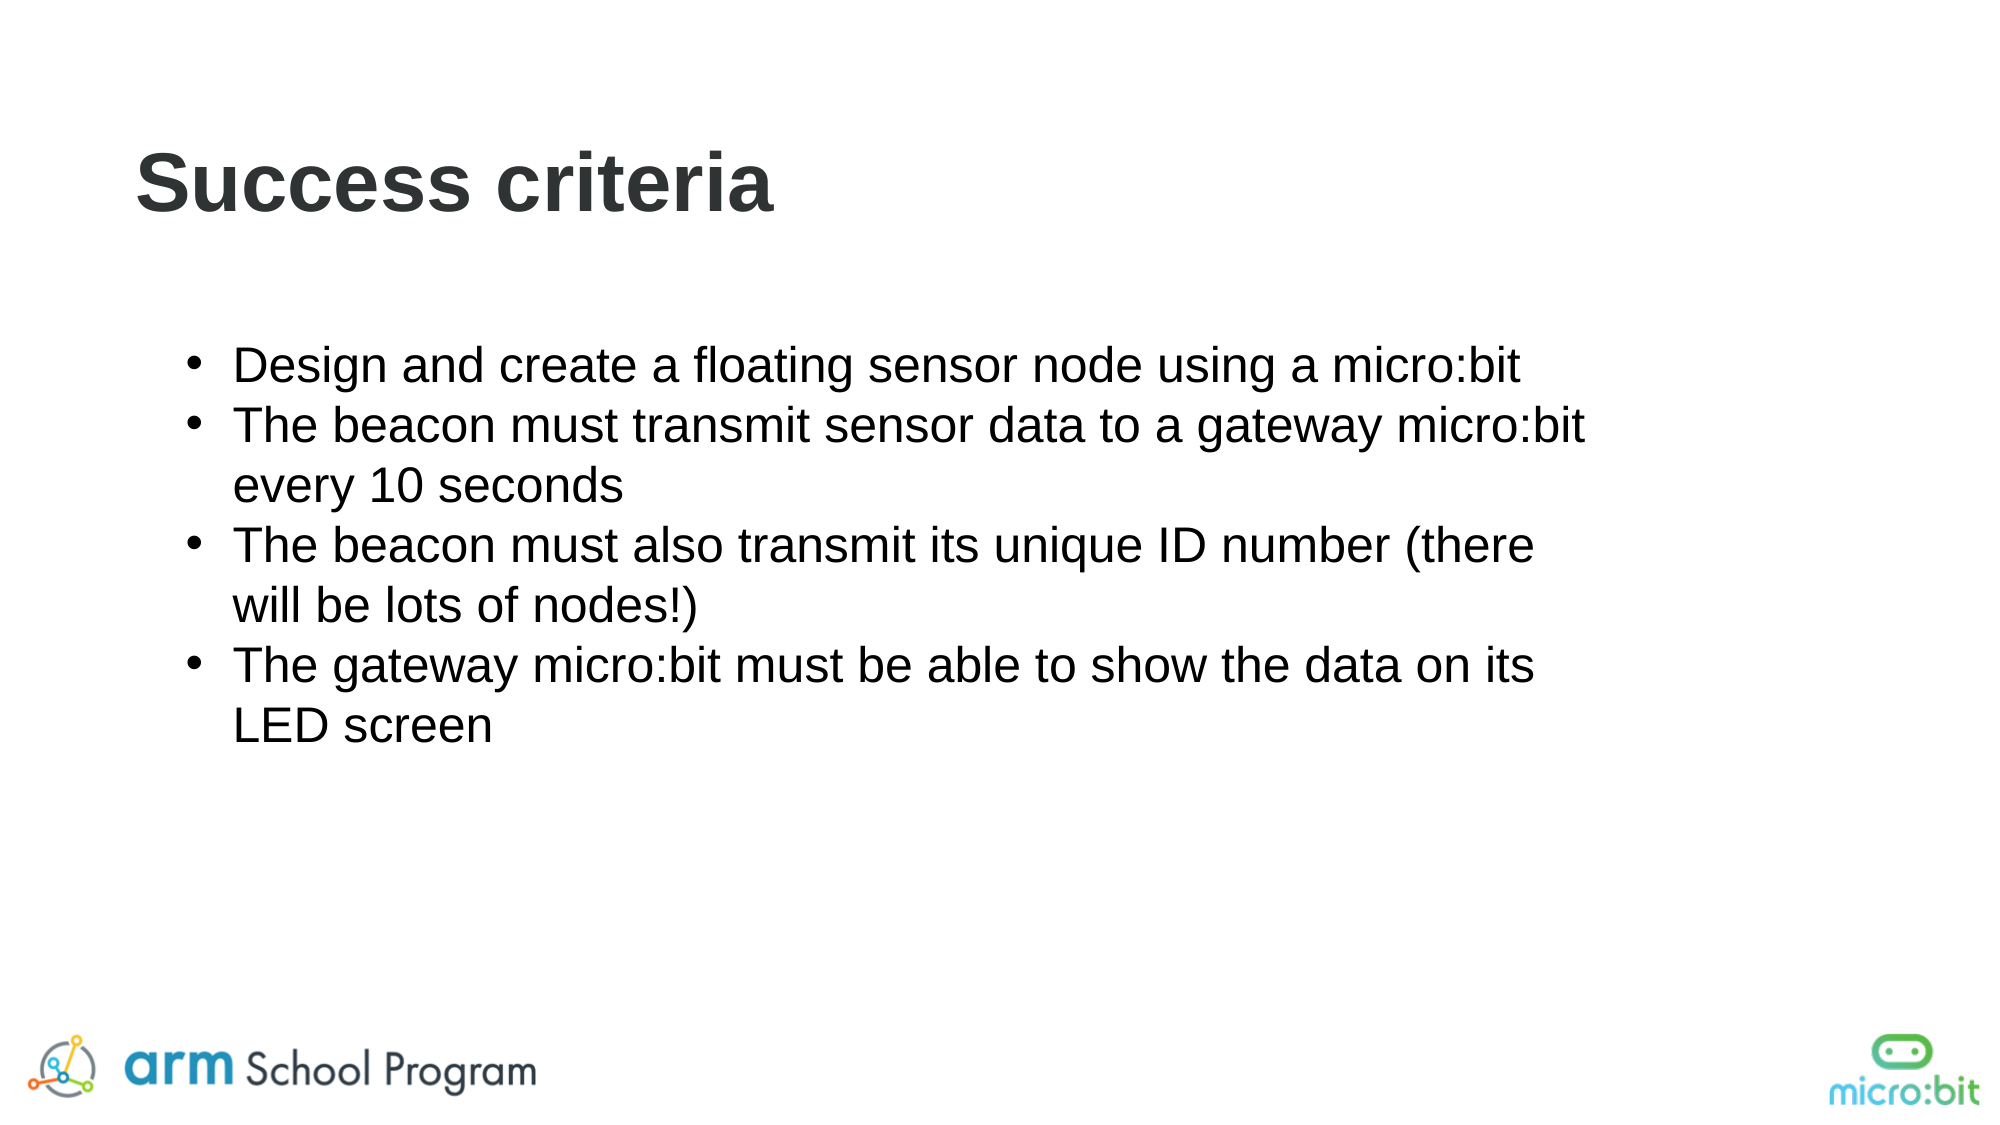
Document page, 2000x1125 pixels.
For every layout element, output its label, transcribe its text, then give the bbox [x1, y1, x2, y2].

picture [20, 1029, 545, 1107]
text_box Design and create a floating sensor node using a micro:bit The beacon must transmit sensor data to a gateway micro:bit every 10 seconds The beacon must also transmit its unique ID number (there will be lots of nodes!) The gateway micro:bit must be able to show the data on its LED screen [170, 324, 1605, 760]
title Success criteria [135, 121, 1798, 214]
picture [1829, 1029, 1980, 1106]
